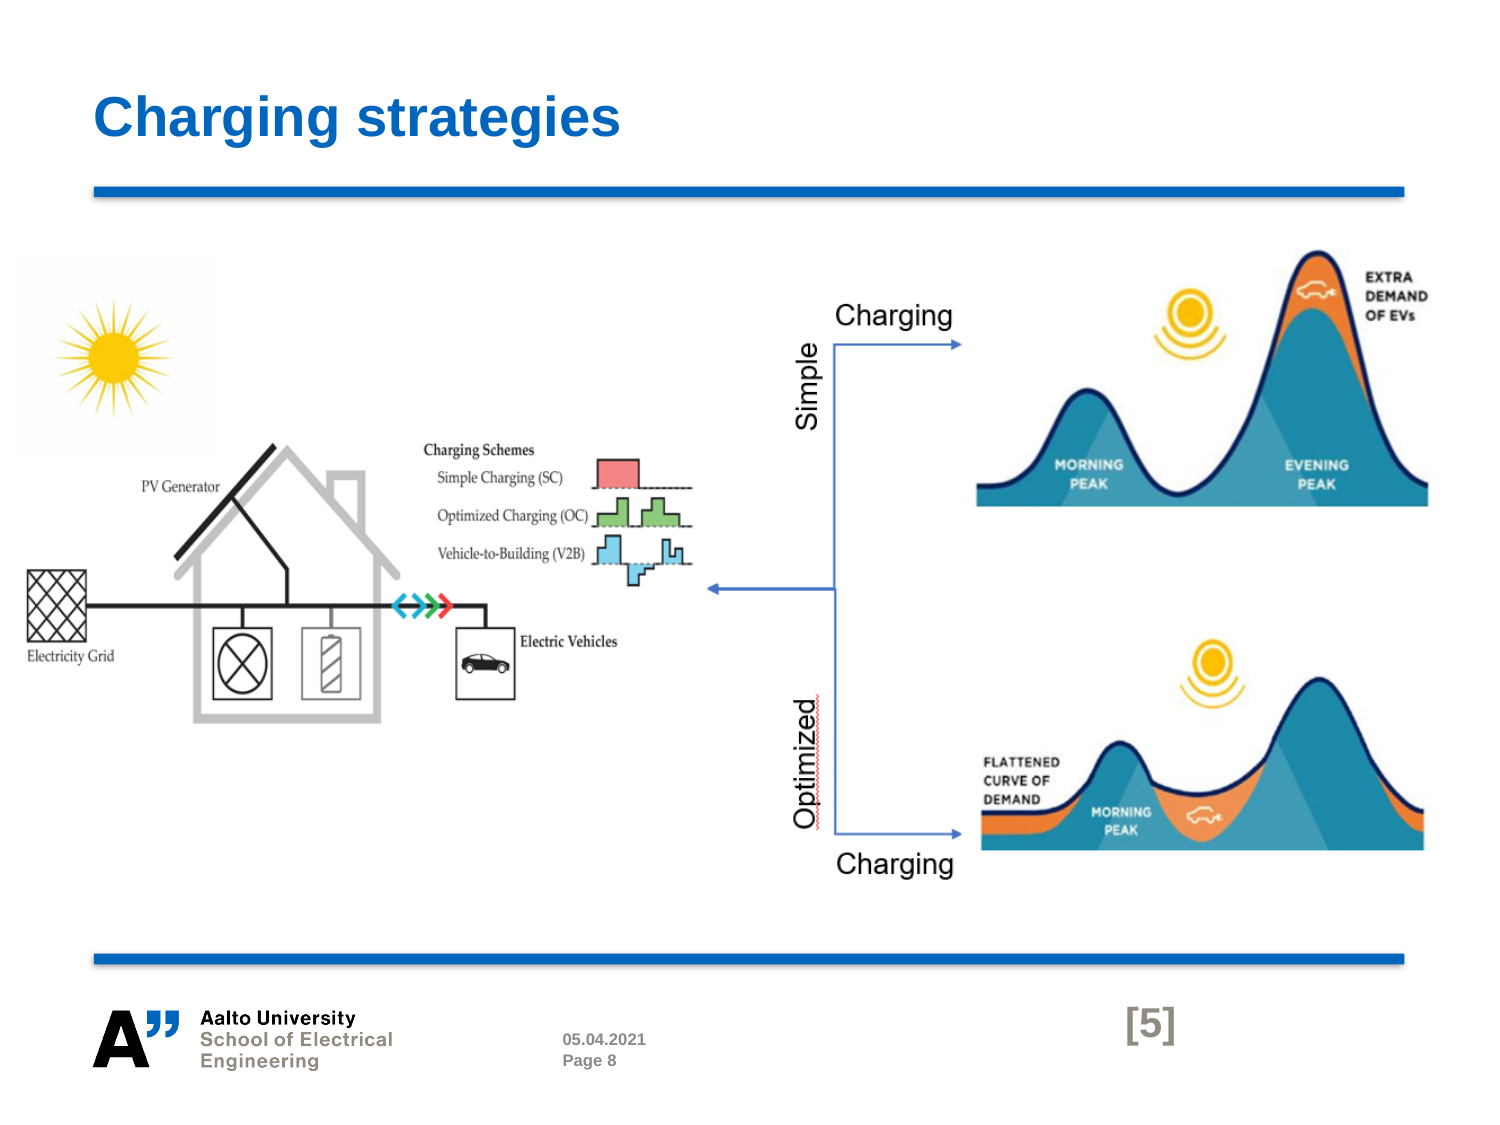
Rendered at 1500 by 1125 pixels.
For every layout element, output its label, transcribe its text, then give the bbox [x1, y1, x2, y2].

picture [35, 953, 449, 1125]
slide_number Page 8 [562, 1050, 816, 1071]
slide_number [562, 1029, 816, 1050]
list [5] [1125, 1029, 1405, 1092]
picture [0, 234, 1500, 891]
title Charging strategies [93, 80, 1369, 228]
